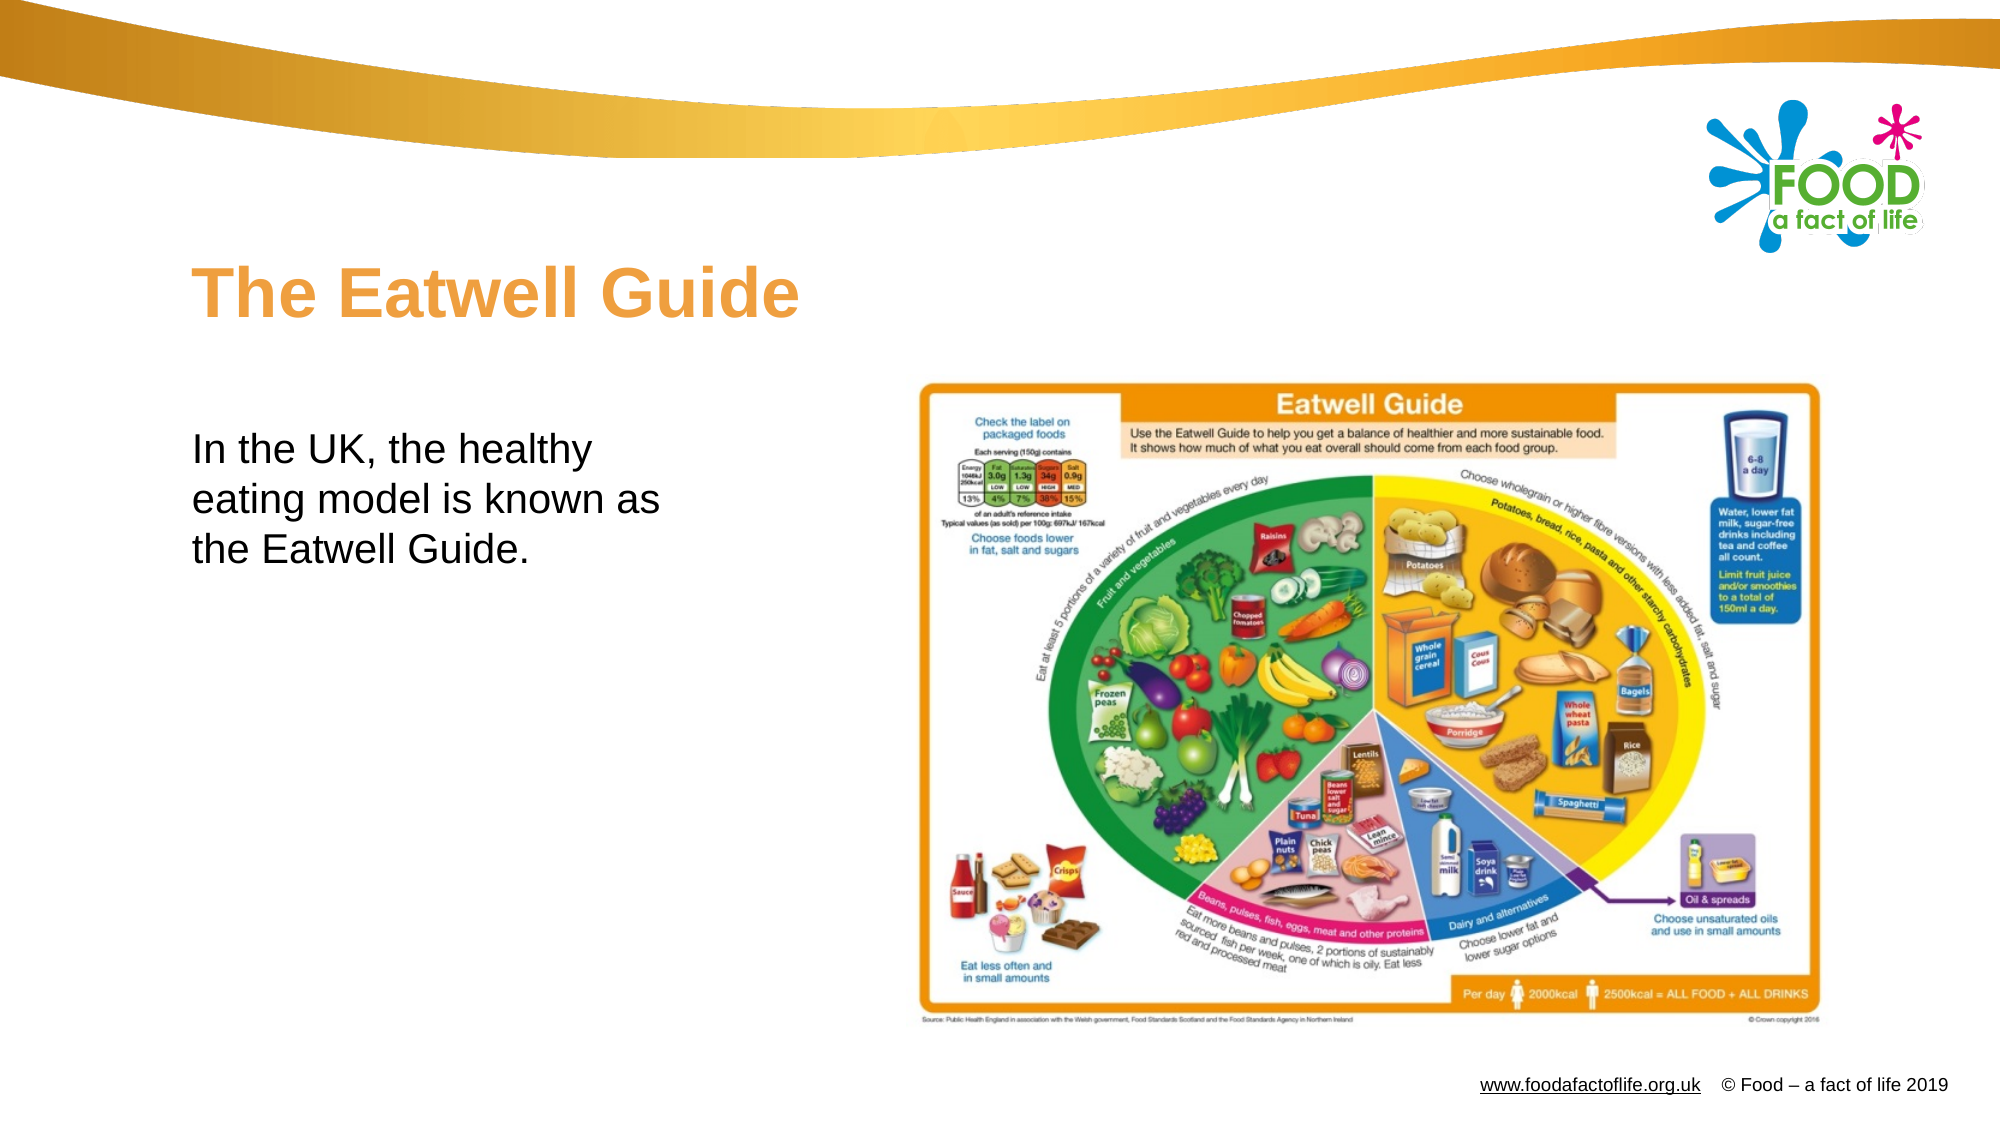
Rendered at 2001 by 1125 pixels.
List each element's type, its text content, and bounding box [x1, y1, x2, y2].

picture [0, 0, 2000, 1125]
title The Eatwell Guide [191, 256, 1787, 375]
subtitle In the UK, the healthy eating model is known as the Eatwell Guide. [191, 421, 715, 649]
